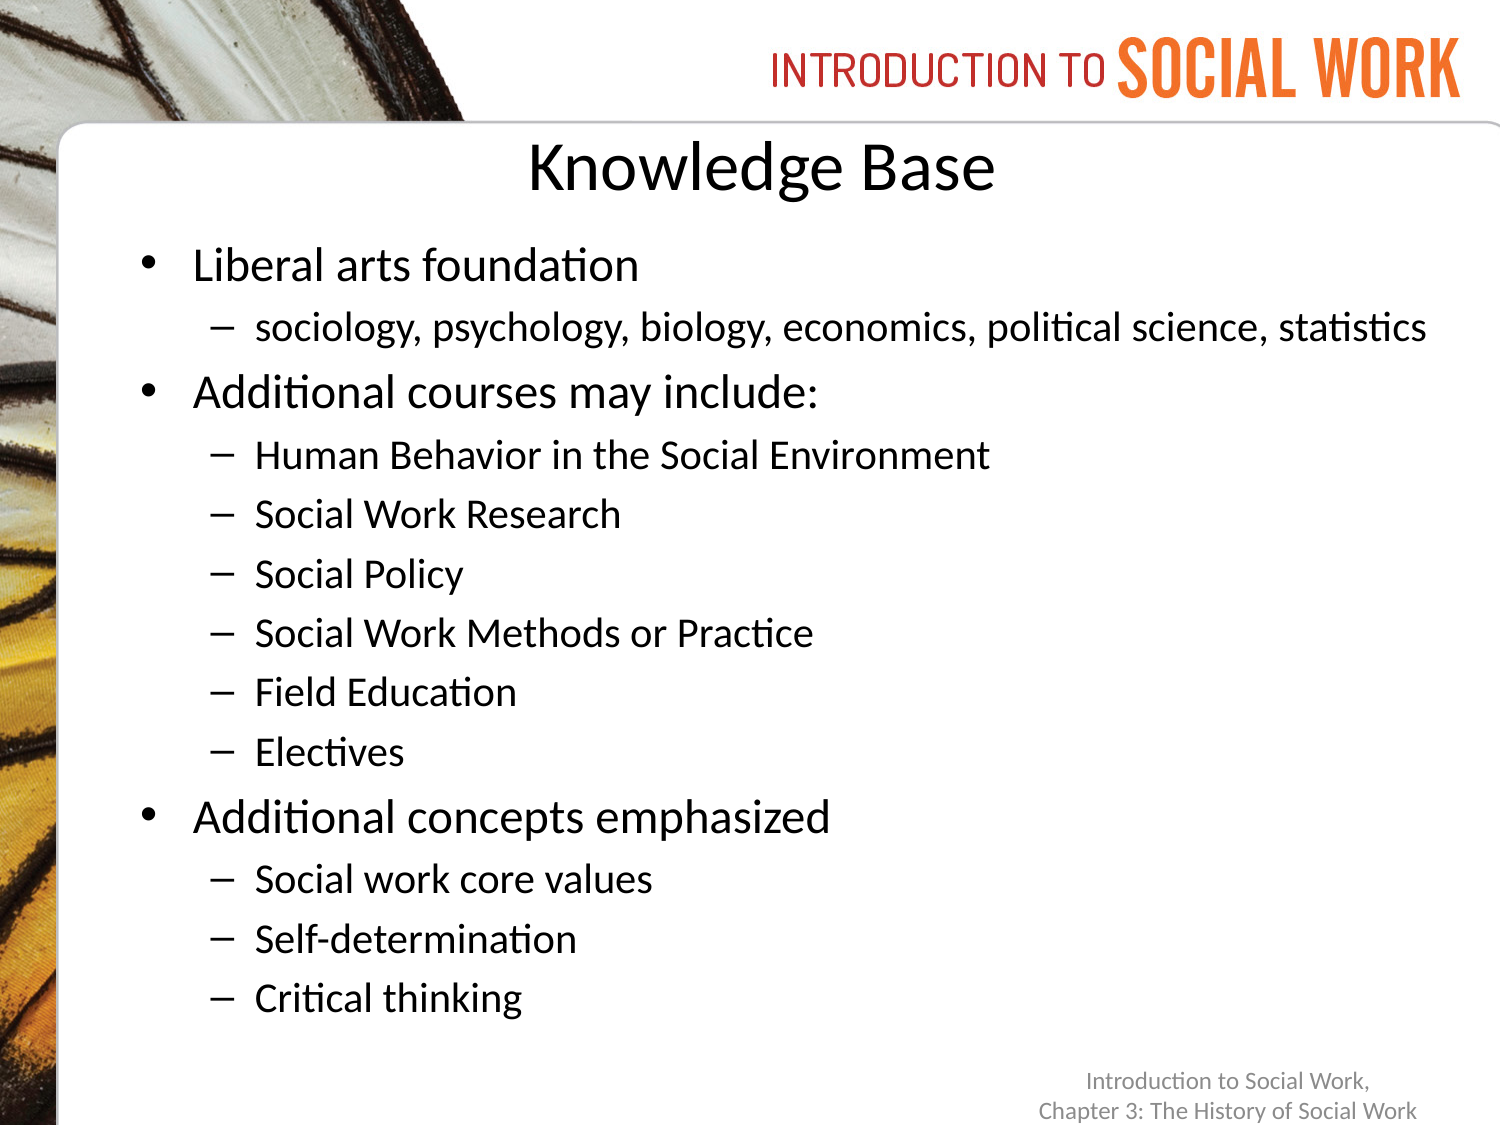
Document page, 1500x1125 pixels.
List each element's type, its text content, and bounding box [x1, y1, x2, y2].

title Knowledge Base [87, 112, 1438, 213]
picture [0, 0, 1500, 1125]
list Liberal arts foundation sociology, psychology, biology, economics, political science, statistics Additional courses may include: Human Behavior in the Social Environment Social Work Research Social Policy Social Work Methods or Practice Field Education Electives Additional concepts emphasized Social work core values Self-determination Critical thinking [125, 224, 1500, 1038]
footer Introduction to Social Work, Chapter 3: The History of Social Work [987, 1065, 1475, 1125]
